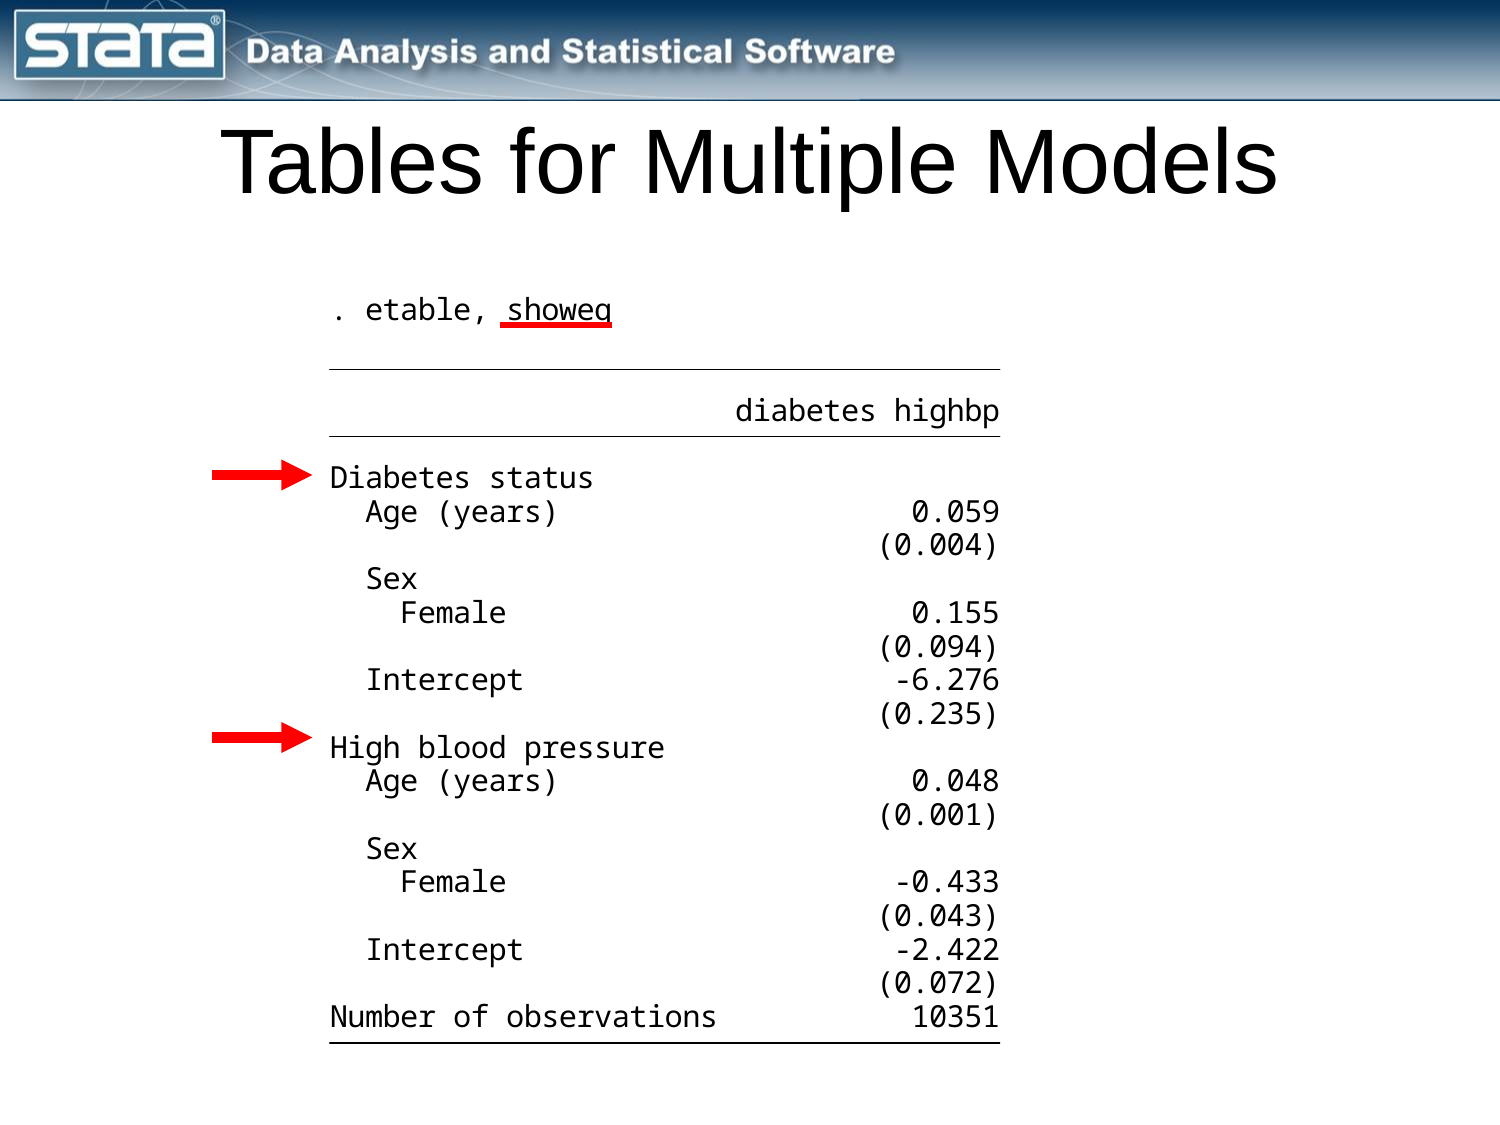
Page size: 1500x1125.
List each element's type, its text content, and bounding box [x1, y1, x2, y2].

picture [324, 287, 1075, 1063]
title Tables for Multiple Models [0, 108, 1500, 213]
picture [0, 0, 1500, 102]
